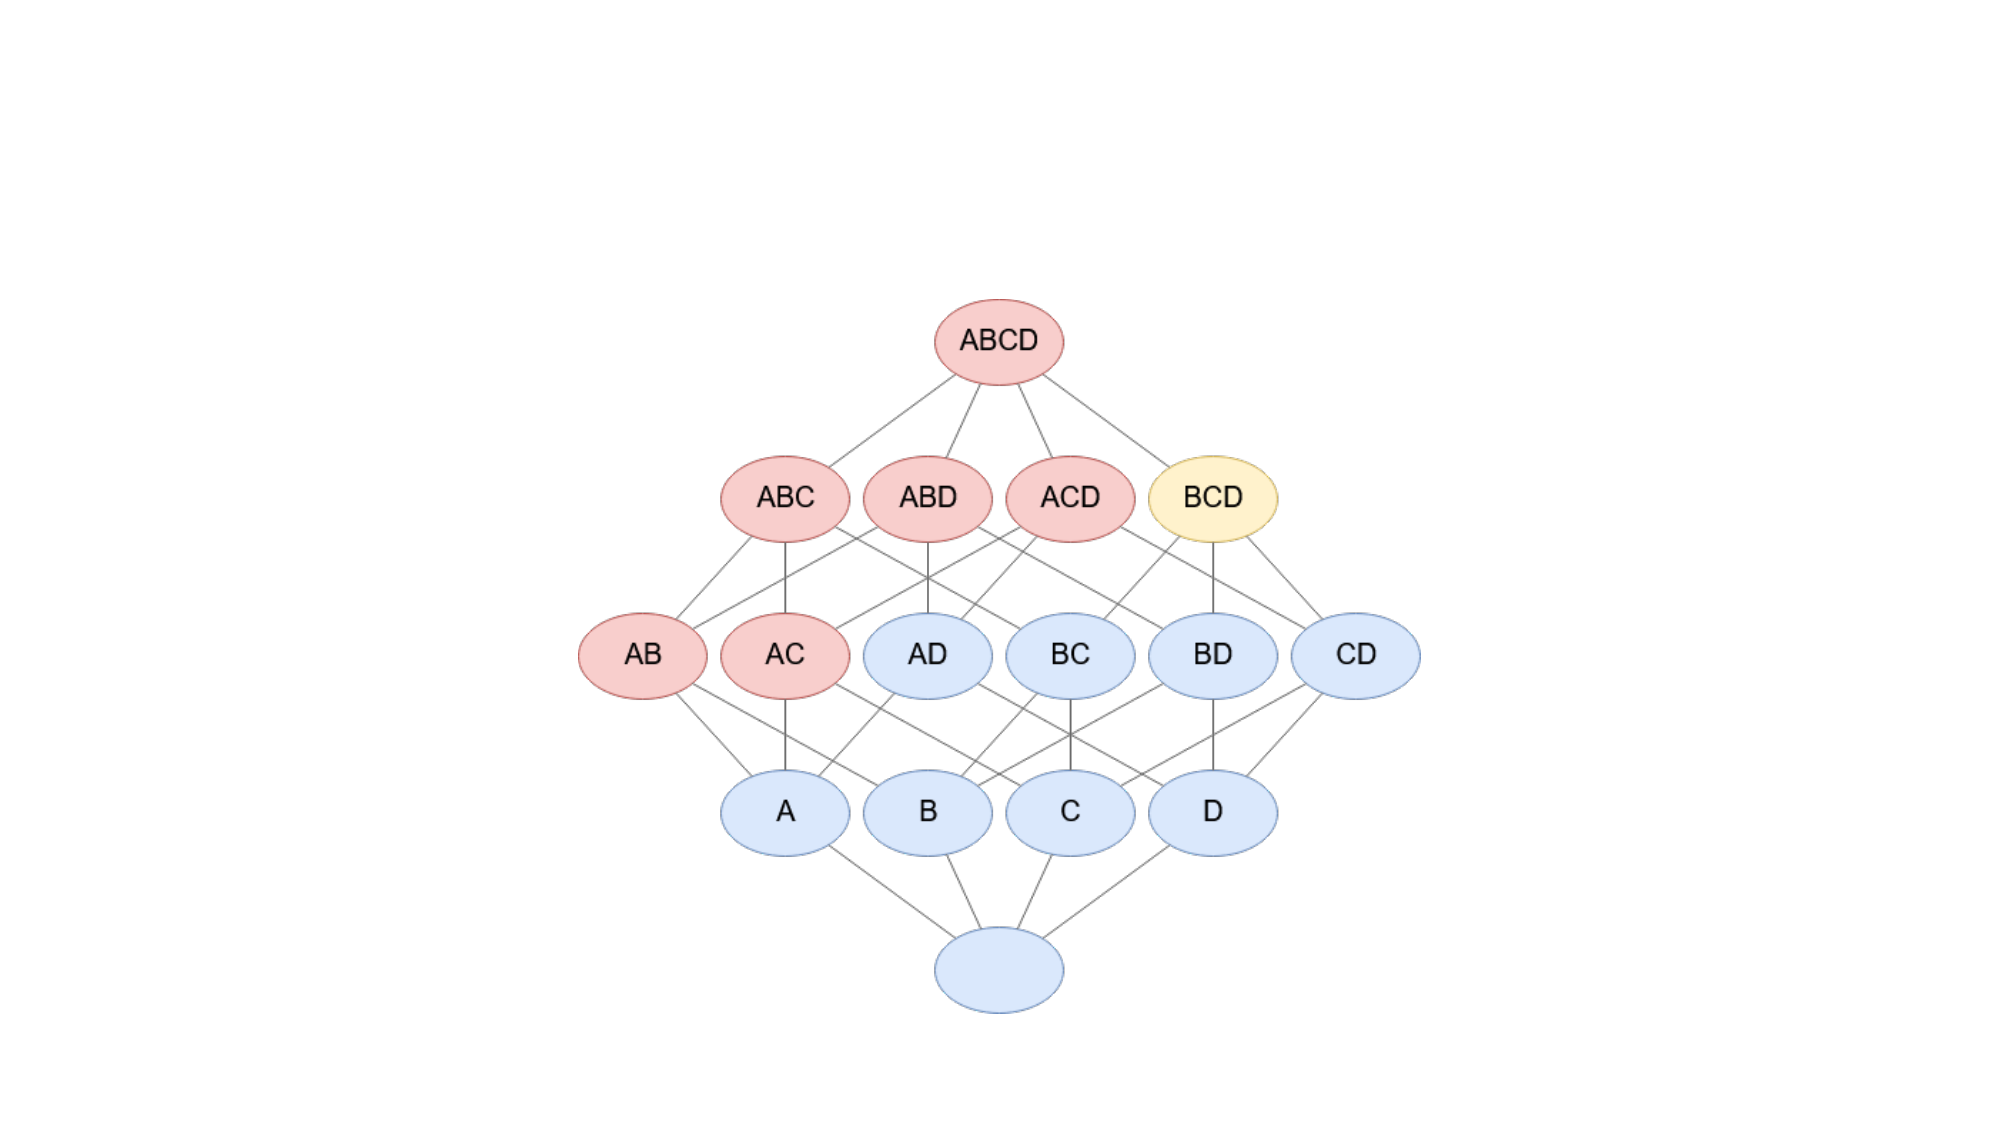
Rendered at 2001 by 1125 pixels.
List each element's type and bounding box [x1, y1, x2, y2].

list [578, 299, 1421, 1014]
